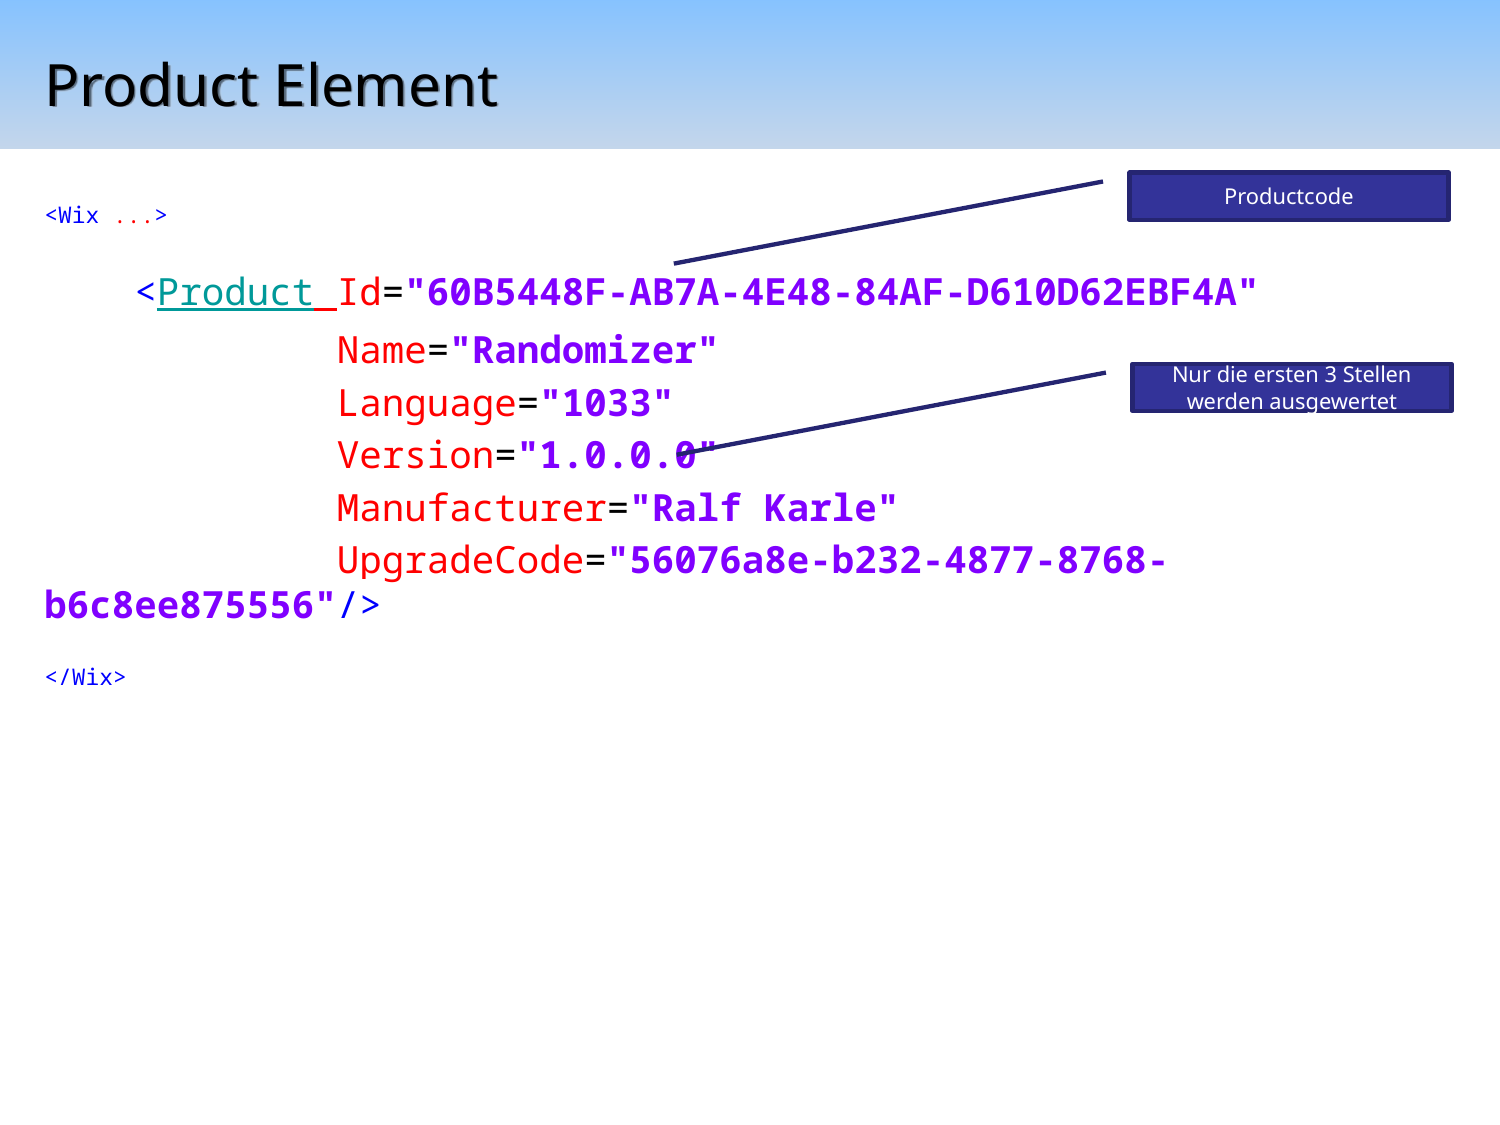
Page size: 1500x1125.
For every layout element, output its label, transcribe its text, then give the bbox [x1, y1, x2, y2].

text_box Nur die ersten 3 Stellen werden ausgewertet [676, 370, 1107, 457]
list <Wix ...> <Product Id="60B5448F-AB7A-4E48-84AF-D610D62EBF4A" Name="Randomizer" Language="1033" Version="1.0.0.0" Manufacturer="Ralf Karle" UpgradeCode="56076a8e-b232-4877-8768-b6c8ee875556"/> </Wix> [29, 160, 1471, 1125]
title Product Element [29, 29, 1471, 138]
text_box Productcode [1127, 170, 1451, 222]
text_box Nur die ersten 3 Stellen werden ausgewertet [1130, 362, 1454, 413]
text_box Productcode [673, 179, 1104, 266]
